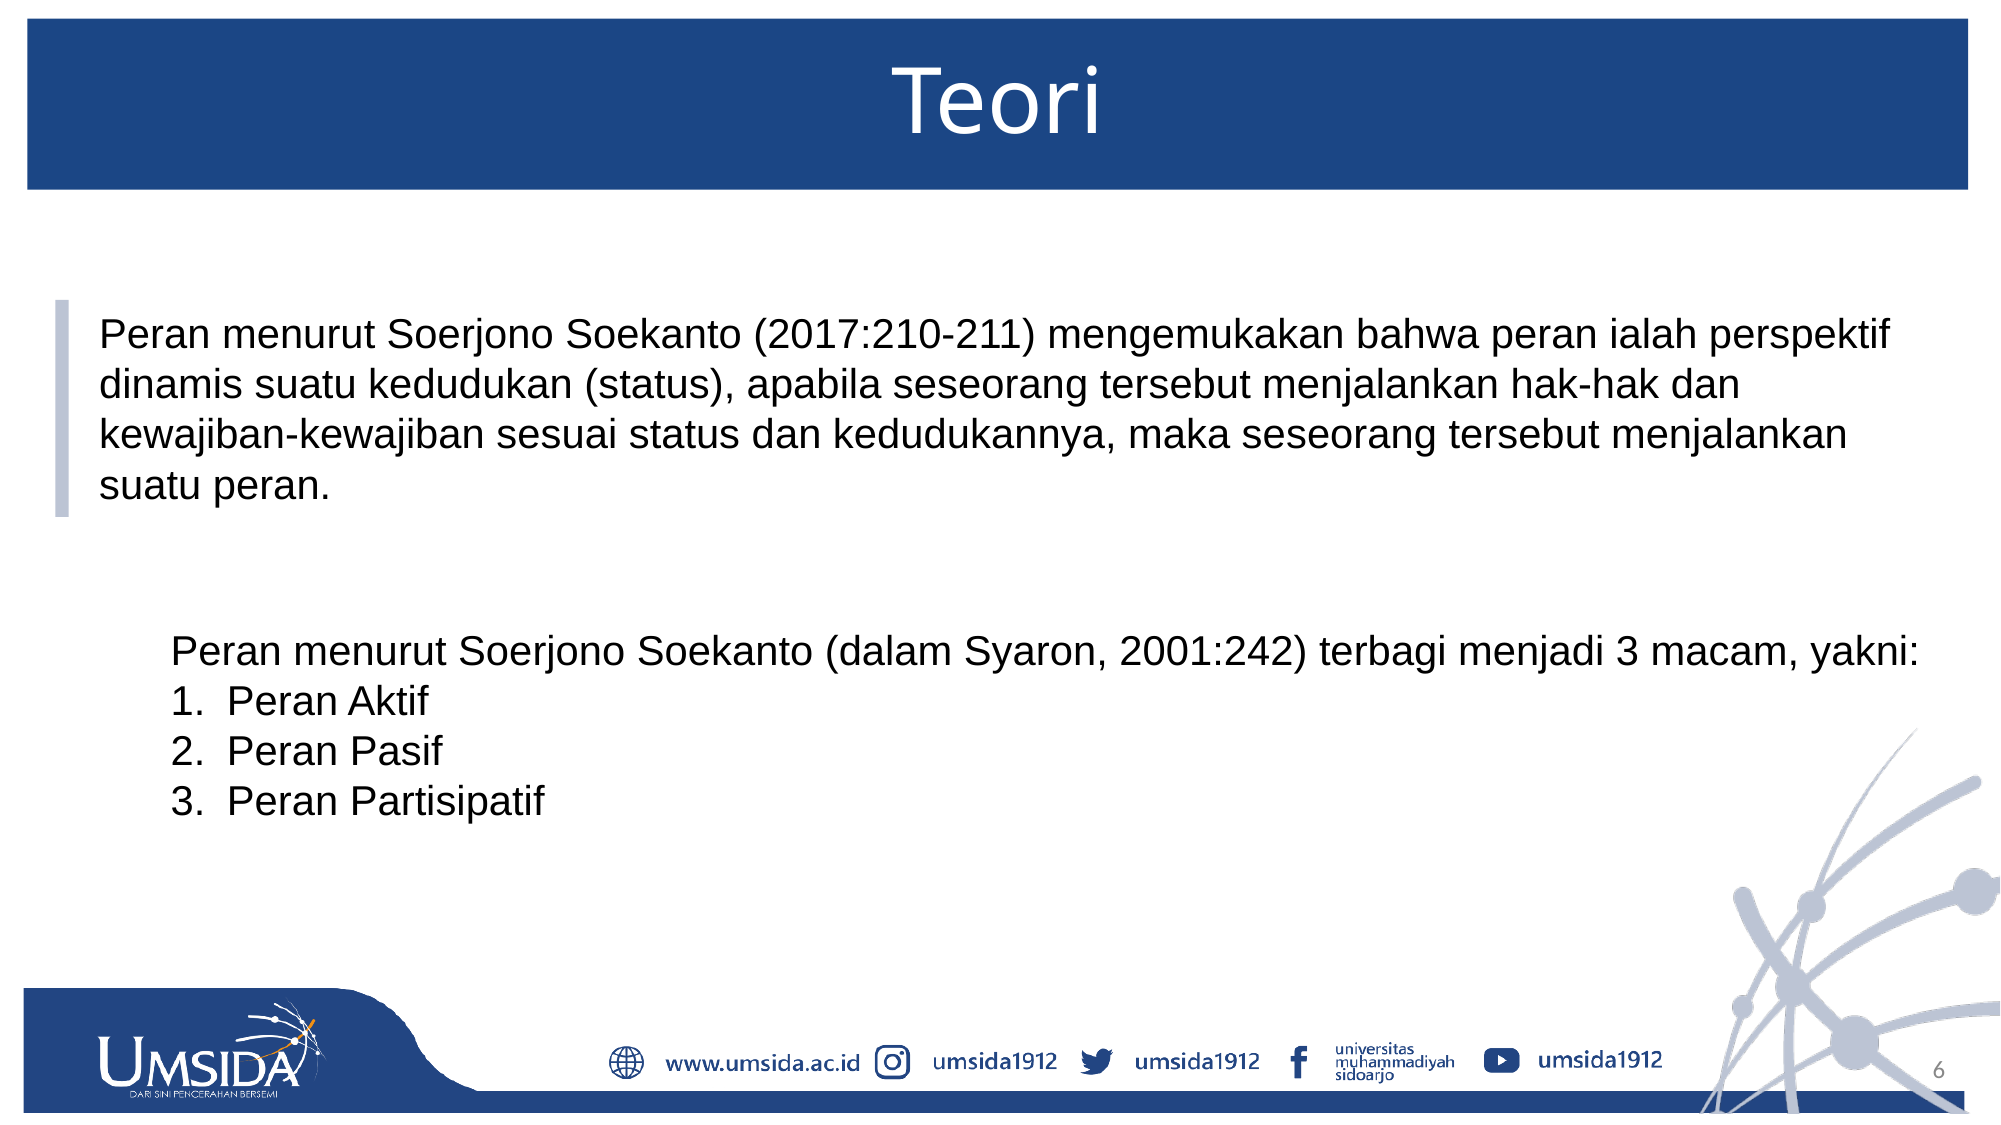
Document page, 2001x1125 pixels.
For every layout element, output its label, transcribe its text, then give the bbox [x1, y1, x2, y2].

picture [23, 51, 2001, 1114]
text_box Peran menurut Soerjono Soekanto (2017:210-211) mengemukakan bahwa peran ialah perspektif dinamis suatu kedudukan (status), apabila seseorang tersebut menjalankan hak-hak dan kewajiban-kewajiban sesuai status dan kedudukannya, maka seseorang tersebut menjalankan suatu peran. [84, 299, 1961, 515]
title Teori [27, 18, 1969, 190]
text_box [53, 298, 71, 519]
text_box Peran menurut Soerjono Soekanto (dalam Syaron, 2001:242) terbagi menjadi 3 macam, yakni: Peran Aktif Peran Pasif Peran Partisipatif [155, 616, 1962, 832]
